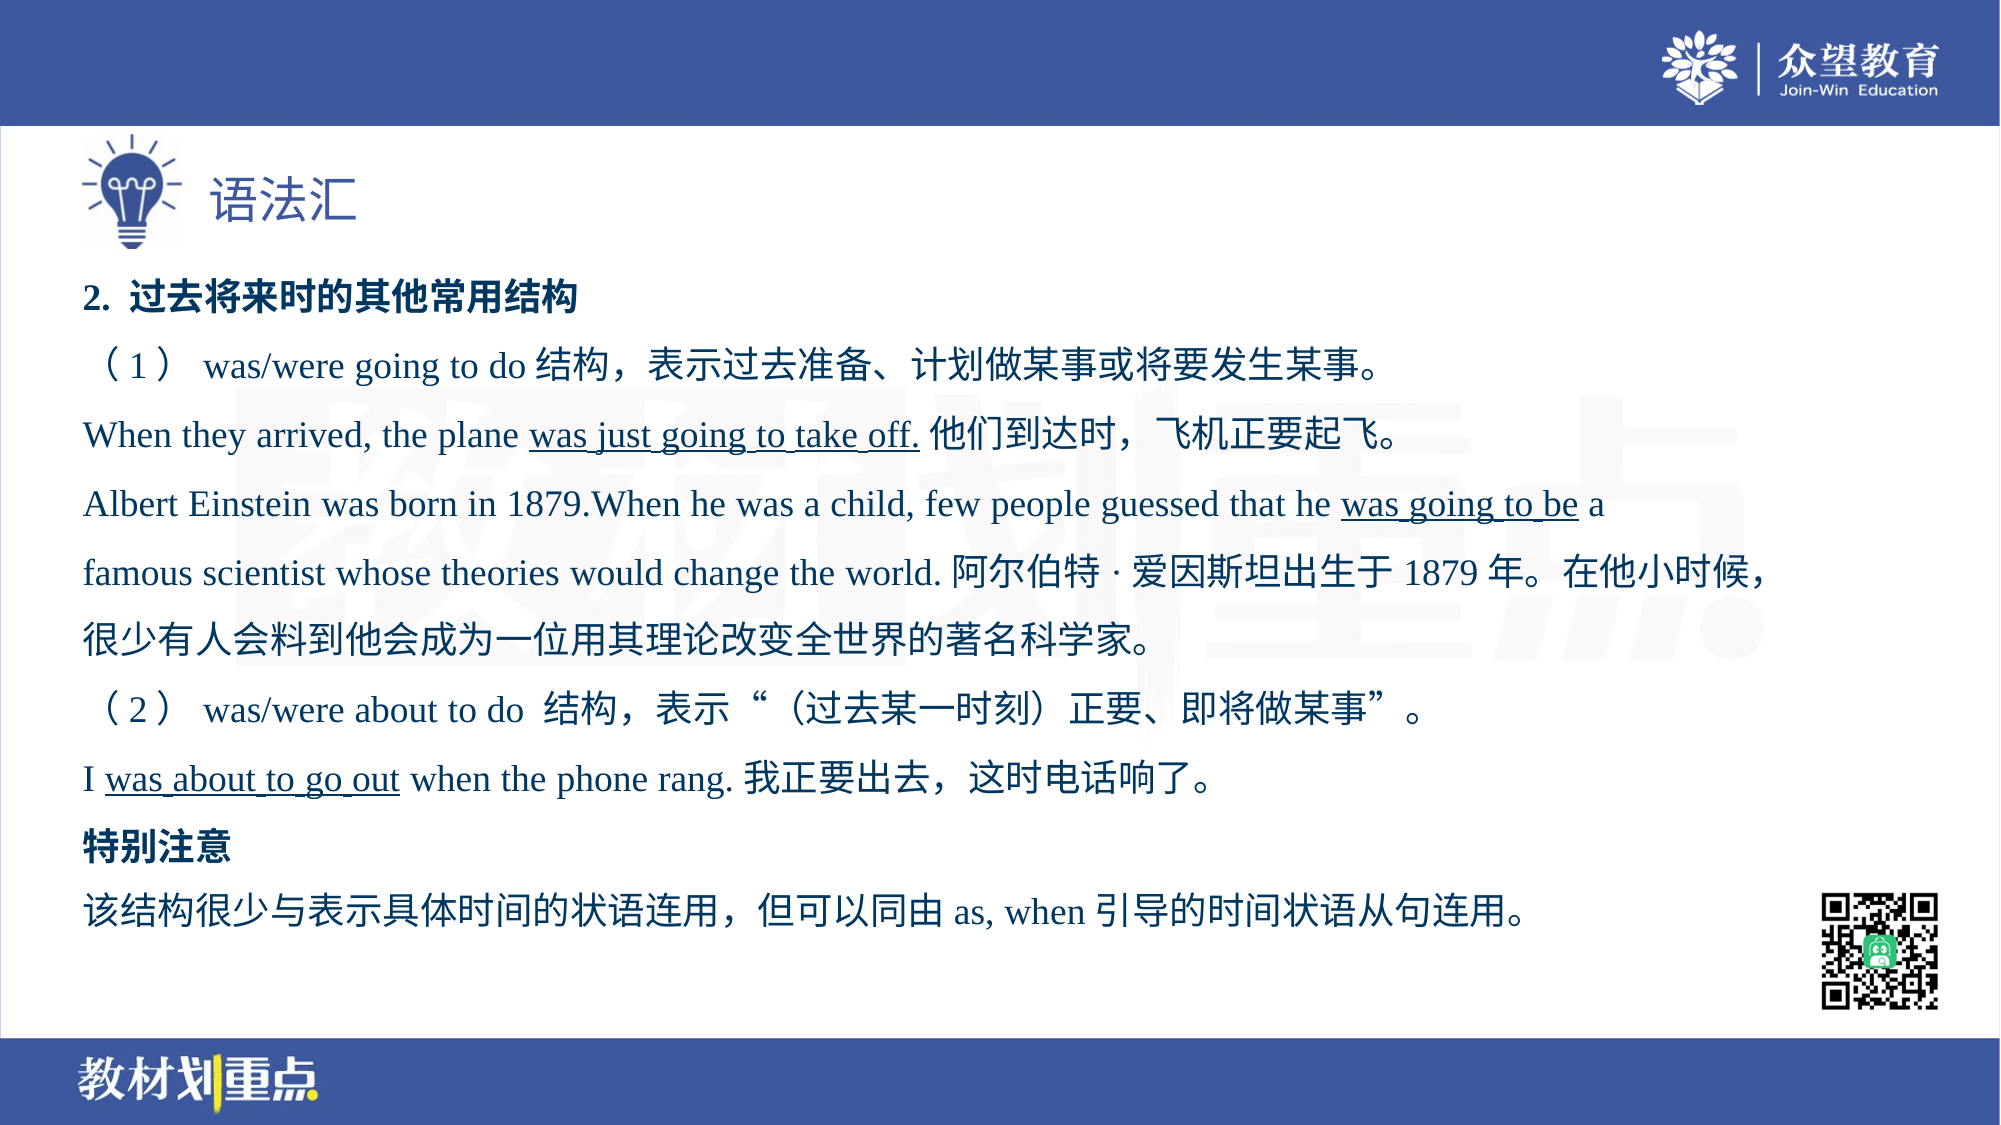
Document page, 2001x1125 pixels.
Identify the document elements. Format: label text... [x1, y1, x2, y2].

text_box 2. 过去将来时的其他常用结构 （1）was/were going to do结构，表示过去准备、计划做某事或将要发生某事。 When they arrived, the plane was just going to take off.他们到达时，飞机正要起飞。 Albert Einstein was born in 1879.When he was a child, few people guessed that he was going to be a famous scientist whose theories would change the world.阿尔伯特·爱因斯坦出生于1879年。在他小时候， 很少有人会料到他会成为一位用其理论改变全世界的著名科学家。 （2）was/were about to do 结构，表示“（过去某一时刻）正要、即将做某事”。 I was about to go out when the phone rang.我正要出去，这时电话响了。 特别注意 该结构很少与表示具体时间的状语连用，但可以同由as, when引导的时间状语从句连用。 [82, 248, 1817, 926]
picture [0, 0, 2000, 1125]
